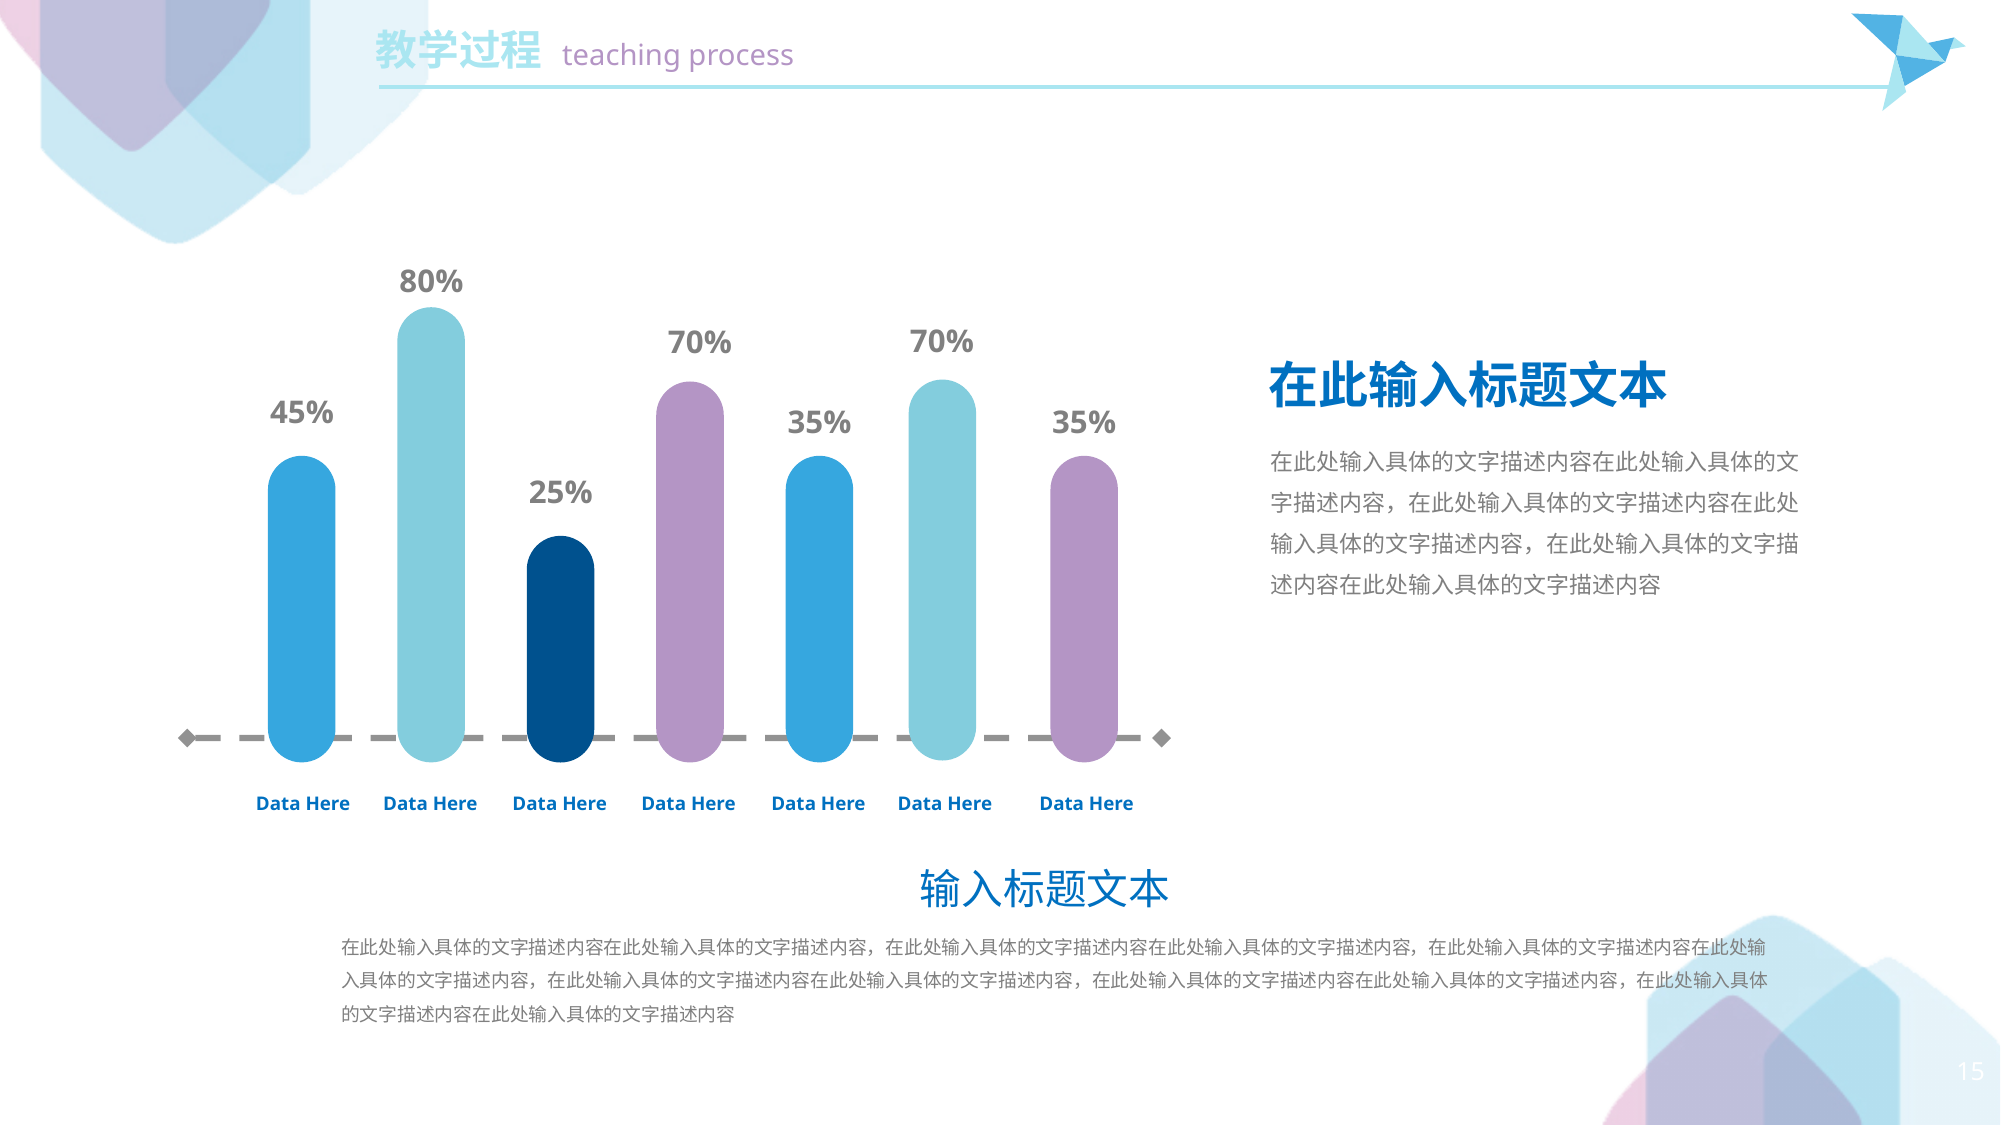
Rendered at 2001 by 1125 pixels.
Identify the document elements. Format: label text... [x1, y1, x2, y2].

text_box Data Here [633, 783, 744, 824]
text_box 45% [263, 382, 342, 439]
text_box 在此处输入具体的文字描述内容在此处输入具体的文字描述内容，在此处输入具体的文字描述内容在此处输入具体的文字描述内容，在此处输入具体的文字描述内容在此处输入具体的文字描述内容，在此处输入具体的文字描述内容在此处输入具体的文字描述内容，在此处输入具体的文字描述内容在此处输入具体的文字描述内容，在此处输入具体的文字描述内容在此处输入具体的文字描述内容 [340, 924, 1780, 1003]
slide_number 15 [1550, 1042, 2000, 1103]
text_box 输入标题文本 [814, 862, 1276, 892]
text_box [267, 455, 336, 763]
text_box 80% [392, 251, 471, 309]
text_box [656, 381, 724, 763]
text_box Data Here [1031, 782, 1142, 823]
text_box [397, 307, 465, 763]
text_box [526, 535, 595, 763]
text_box 在此输入标题文本 [1268, 353, 1731, 383]
picture [0, 0, 492, 319]
text_box 35% [1045, 392, 1124, 450]
text_box 在此处输入具体的文字描述内容在此处输入具体的文字描述内容，在此处输入具体的文字描述内容在此处输入具体的文字描述内容，在此处输入具体的文字描述内容在此处输入具体的文字描述内容 [1270, 433, 1804, 571]
text_box [1050, 455, 1118, 763]
text_box Data Here [375, 783, 486, 824]
text_box [908, 379, 977, 761]
text_box Data Here [763, 783, 874, 824]
text_box Data Here [504, 783, 615, 824]
text_box 70% [903, 311, 982, 369]
picture [1604, 855, 2001, 1125]
text_box 70% [660, 312, 740, 369]
text_box [181, 731, 199, 745]
text_box Data Here [889, 782, 1000, 823]
text_box 35% [780, 392, 859, 450]
text_box 25% [521, 462, 600, 519]
text_box Data Here [247, 783, 358, 824]
text_box [785, 455, 854, 763]
text_box [1150, 731, 1168, 745]
